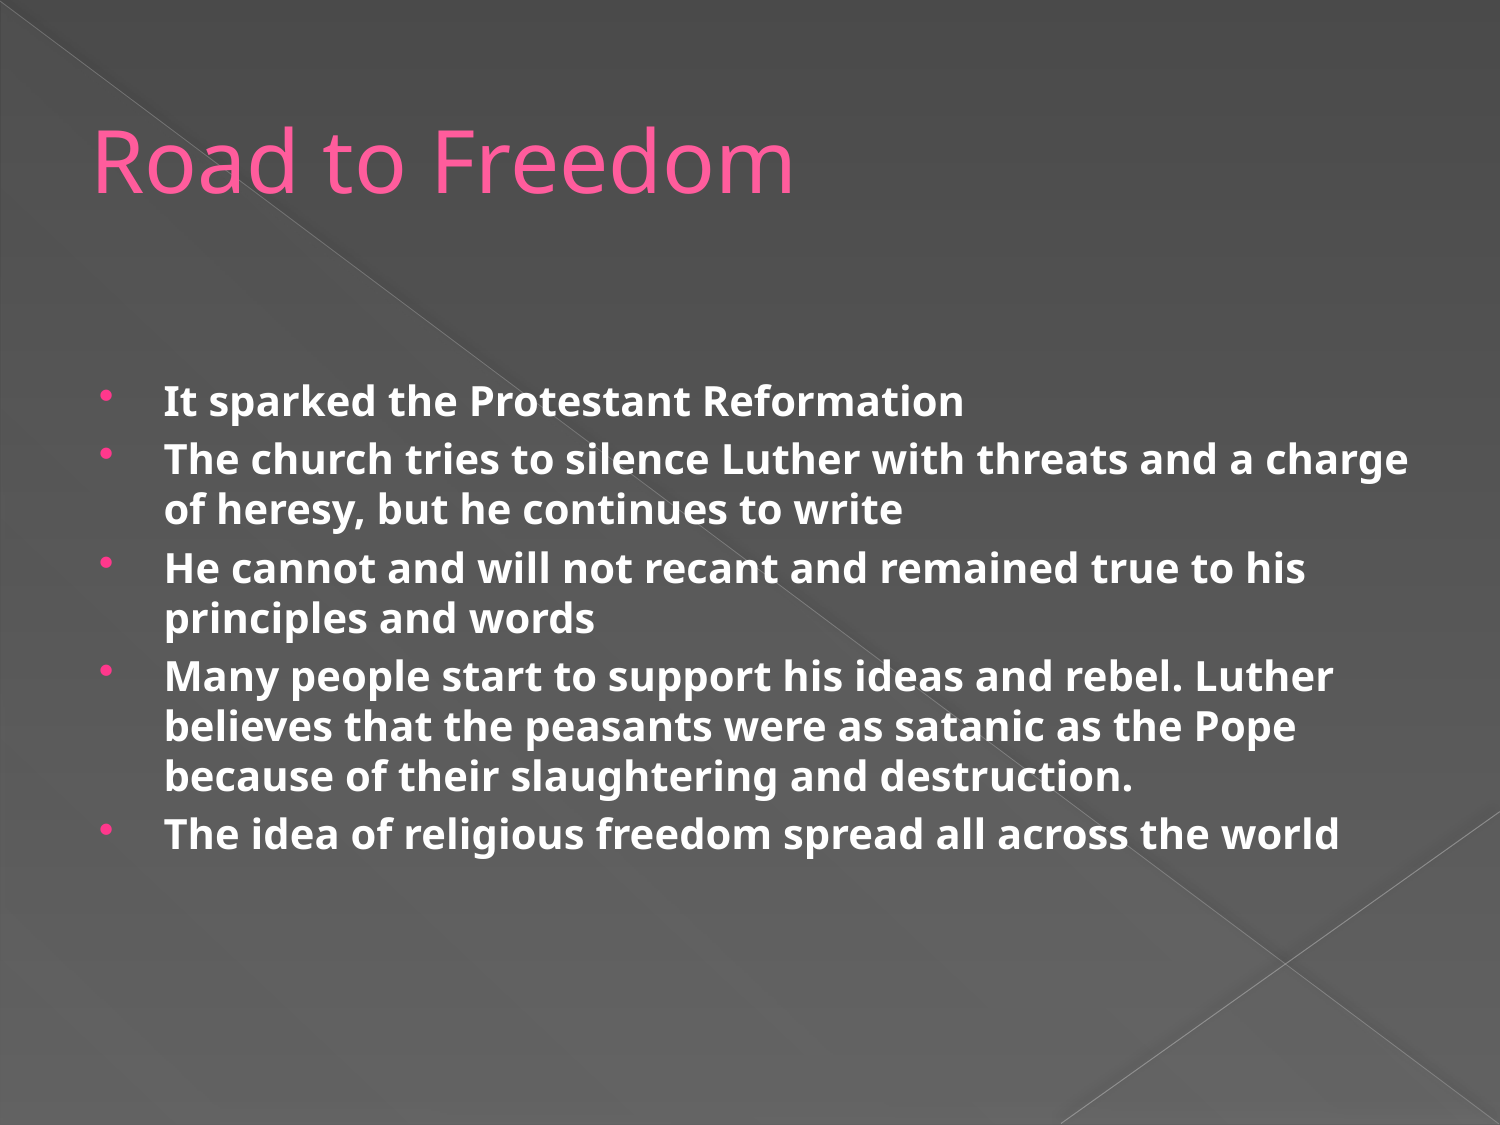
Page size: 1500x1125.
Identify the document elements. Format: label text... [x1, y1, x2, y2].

list It sparked the Protestant Reformation The church tries to silence Luther with threats and a charge of heresy, but he continues to write He cannot and will not recant and remained true to his principles and words Many people start to support his ideas and rebel. Luther believes that the peasants were as satanic as the Pope because of their slaughtering and destruction. The idea of religious freedom spread all across the world [74, 308, 1426, 1060]
title Road to Freedom [75, 43, 1425, 274]
